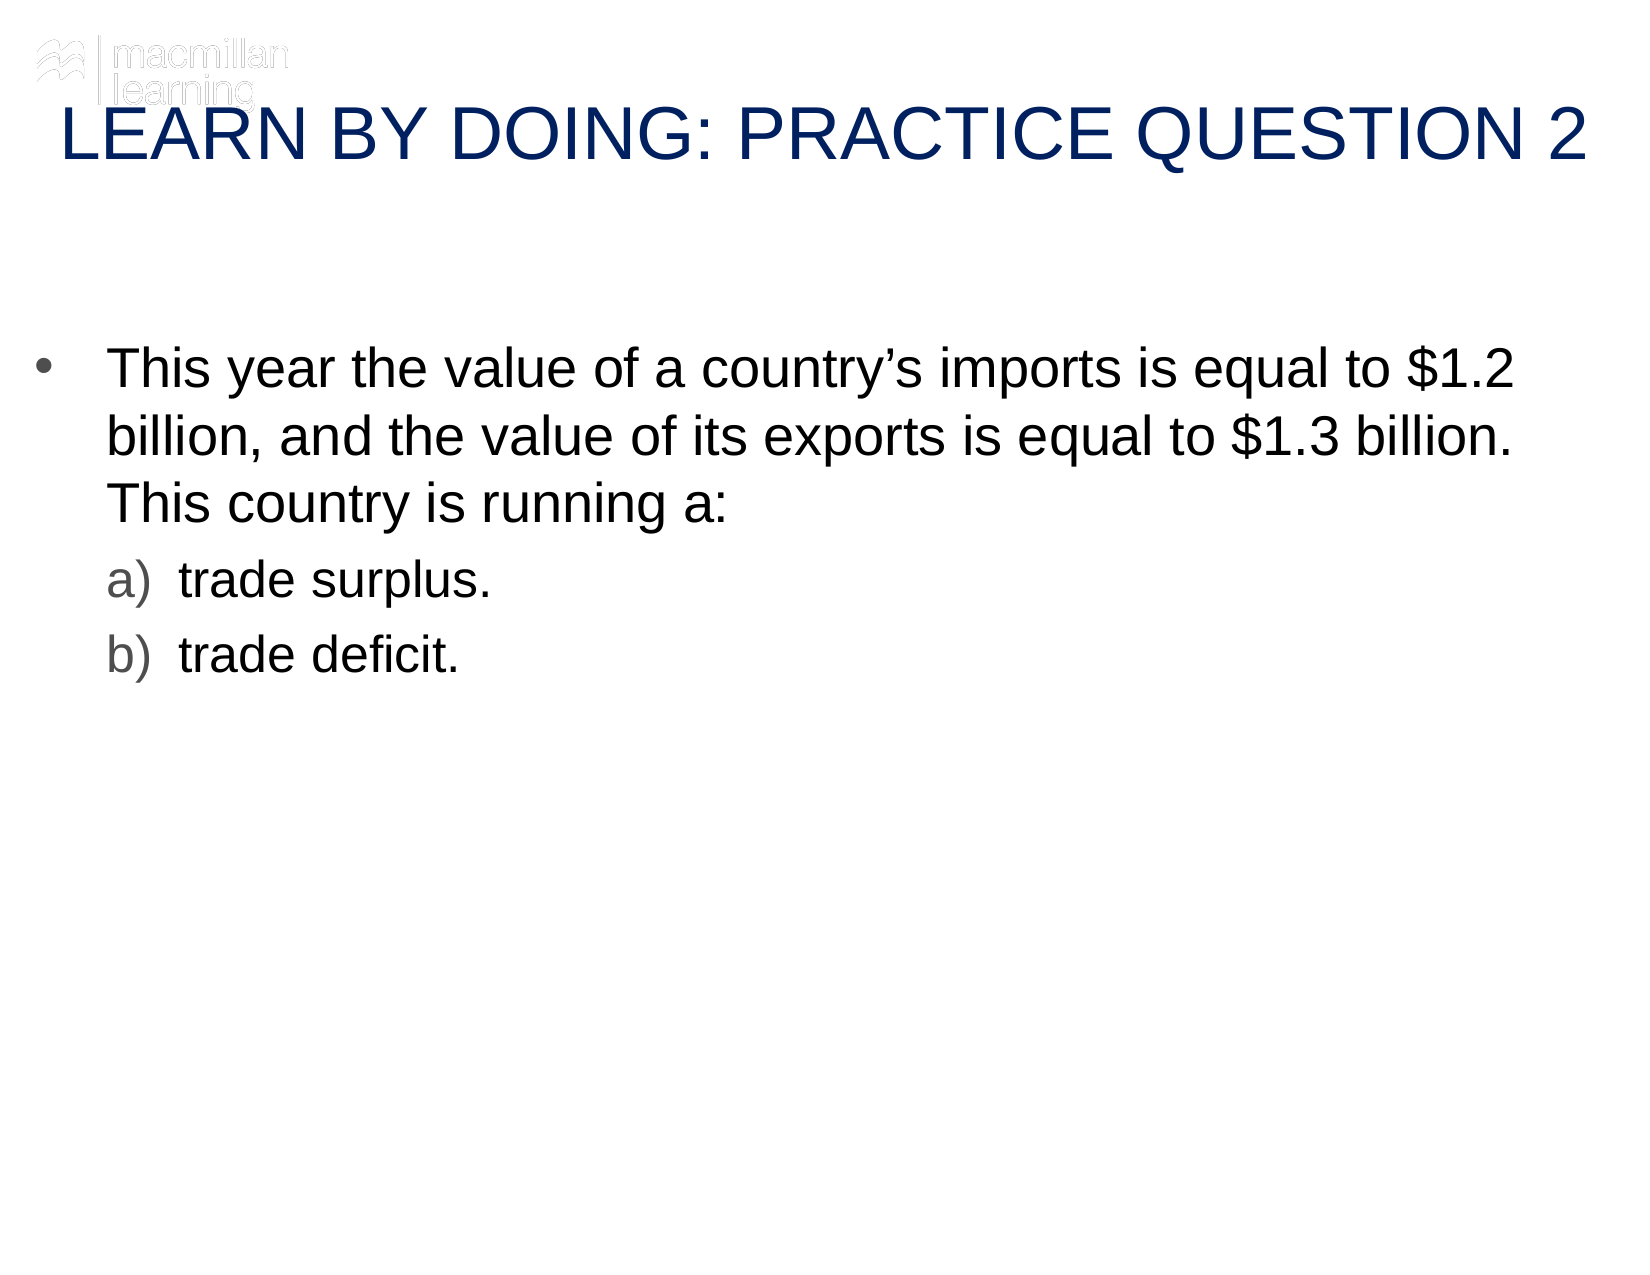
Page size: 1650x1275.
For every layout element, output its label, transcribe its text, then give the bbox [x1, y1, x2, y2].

list This year the value of a country’s imports is equal to $1.2 billion, and the value of its exports is equal to $1.3 billion. This country is running a: trade surplus. trade deficit. [19, 317, 1628, 701]
picture [37, 35, 288, 62]
title LEARN BY DOING: PRACTICE QUESTION 2 [0, 62, 1650, 197]
